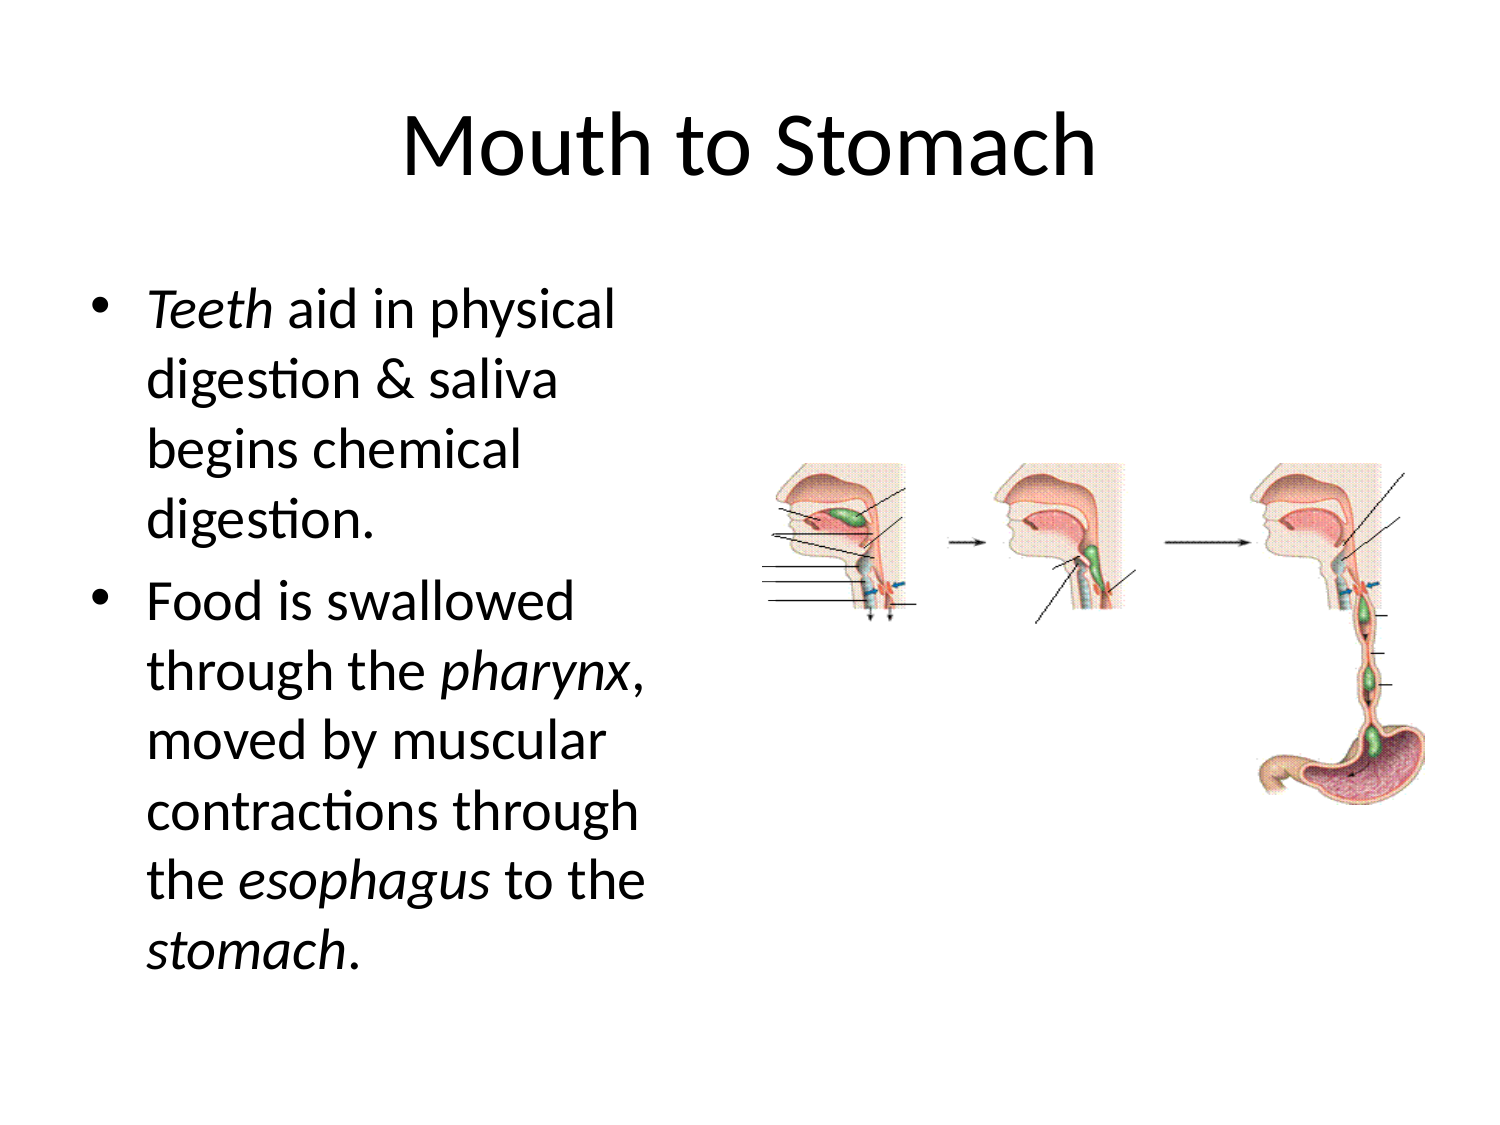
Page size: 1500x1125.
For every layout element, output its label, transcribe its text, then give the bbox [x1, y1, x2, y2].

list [762, 262, 1426, 1006]
list Teeth aid in physical digestion & saliva begins chemical digestion. Food is swallowed through the pharynx, moved by muscular contractions through the esophagus to the stomach. [75, 262, 738, 1005]
title Mouth to Stomach [75, 45, 1425, 233]
